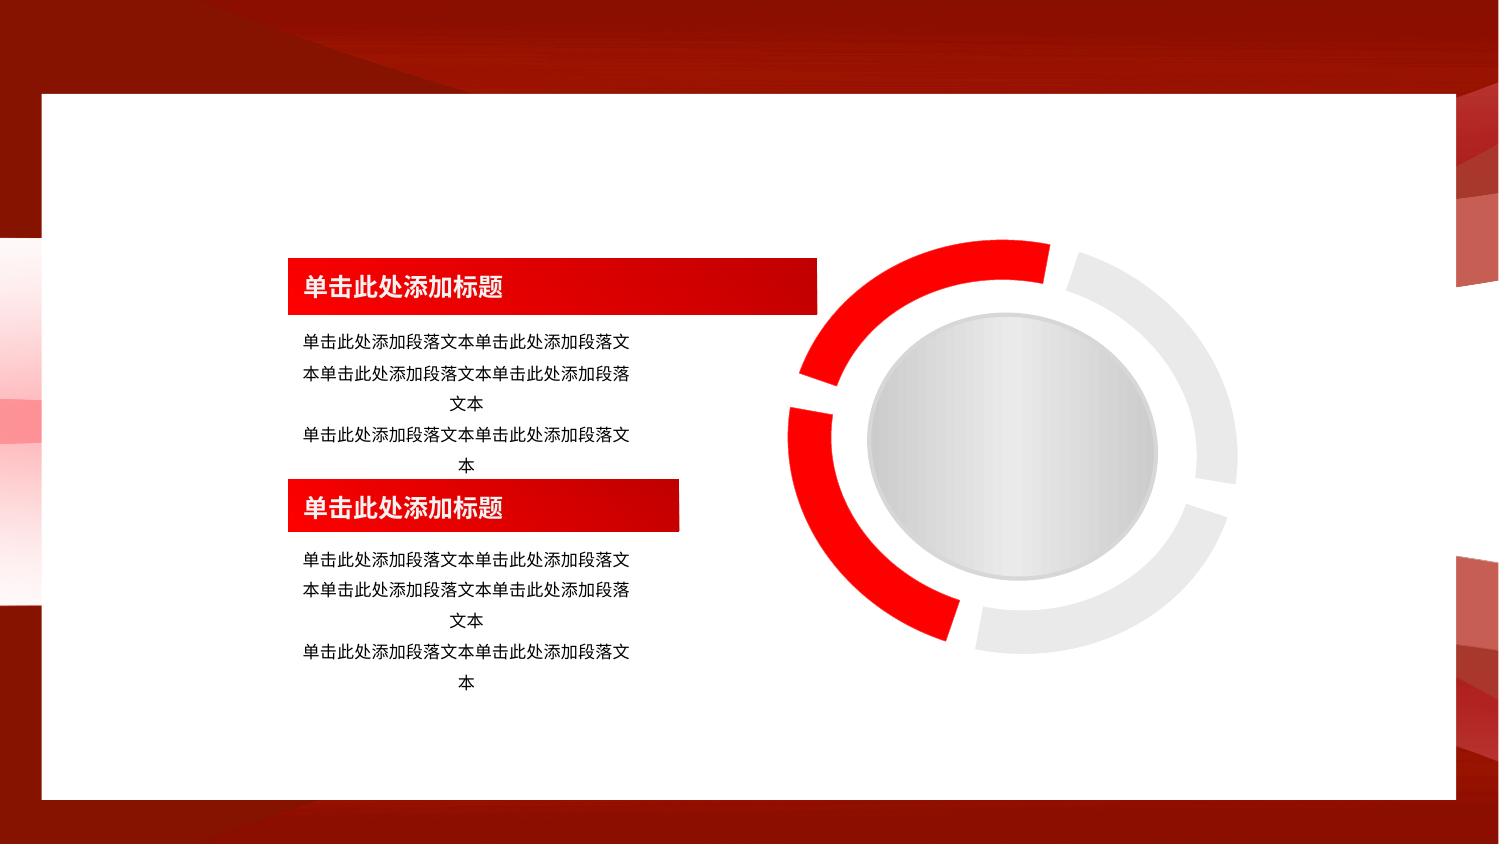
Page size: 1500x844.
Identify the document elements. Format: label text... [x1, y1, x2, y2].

text_box 单击此处添加标题 [288, 258, 786, 315]
text_box 单击此处添加段落文本单击此处添加段落文本单击此处添加段落文本单击此处添加段落文本 单击此处添加段落文本单击此处添加段落文本 [280, 531, 653, 701]
text_box 单击此处添加段落文本单击此处添加段落文本单击此处添加段落文本单击此处添加段落文本 单击此处添加段落文本单击此处添加段落文本 [280, 314, 653, 484]
text_box 单击此处添加标题 [288, 479, 680, 532]
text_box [786, 241, 1239, 653]
picture [0, 0, 1499, 844]
